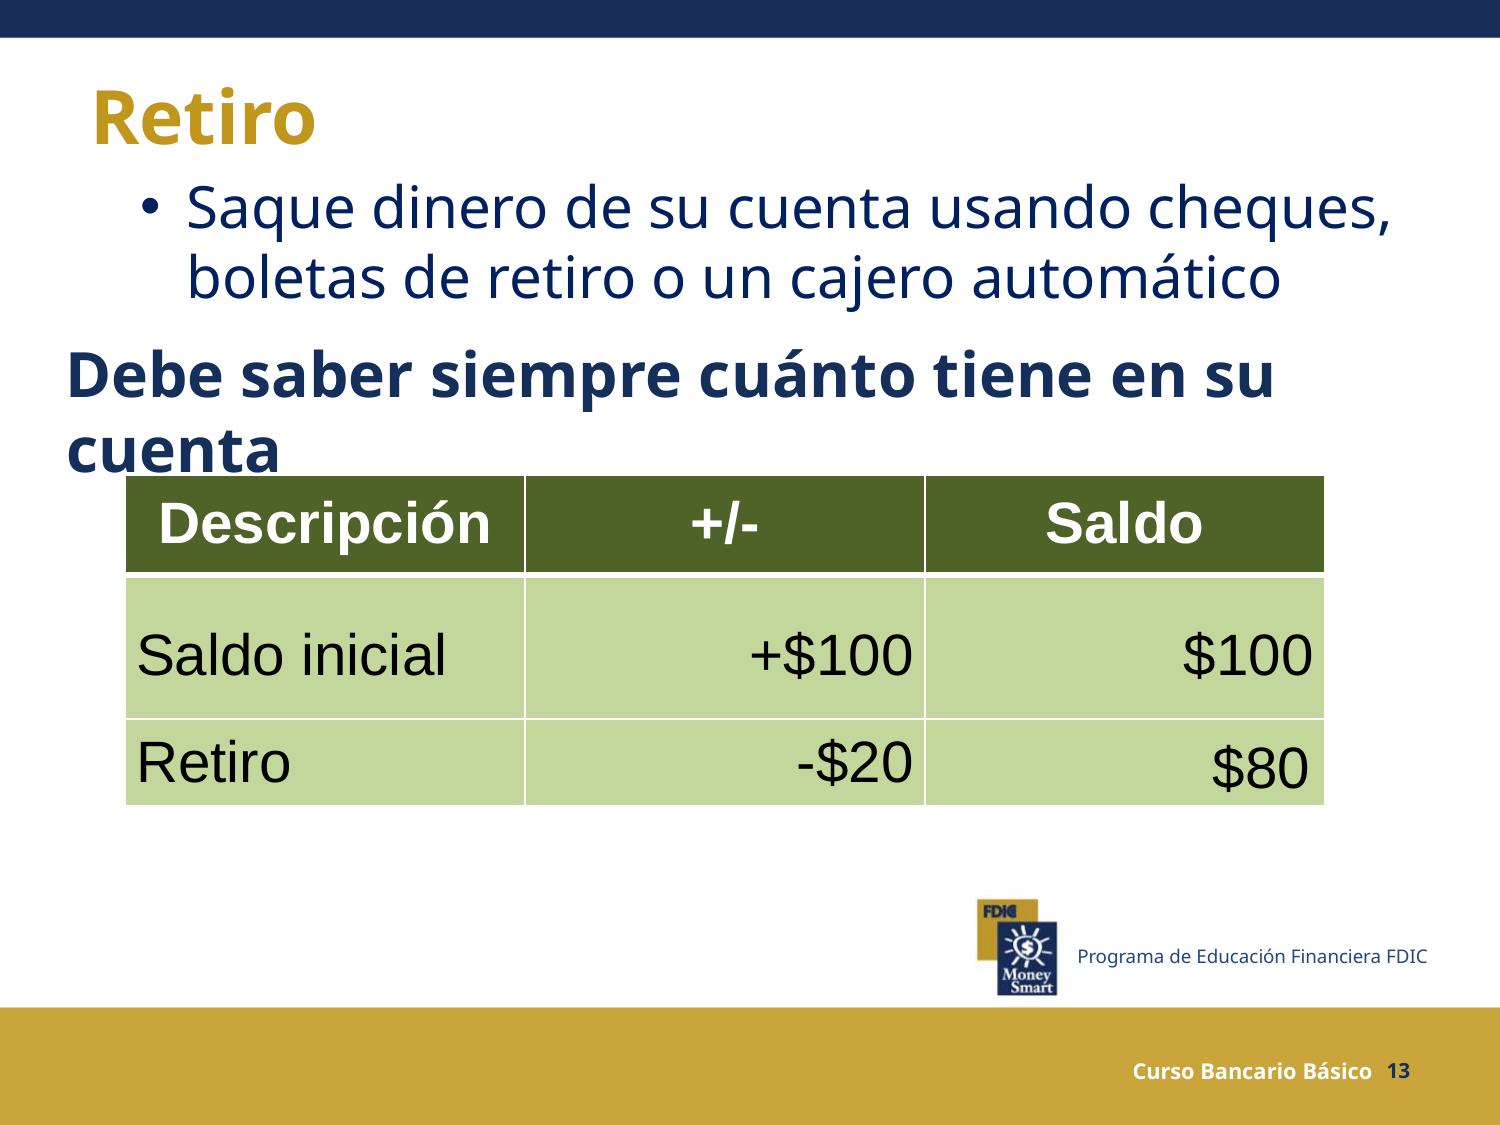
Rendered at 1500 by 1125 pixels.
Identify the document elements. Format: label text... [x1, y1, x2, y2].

table_header Saldo [926, 476, 1324, 572]
table_cell Saldo inicial [126, 578, 524, 718]
table_cell $100 [926, 578, 1324, 718]
table_header Descripción [126, 476, 524, 572]
table_cell Retiro [126, 720, 524, 805]
text_box $80 [1099, 722, 1325, 808]
table_cell -$20 [526, 720, 924, 805]
table_cell [926, 720, 1324, 805]
picture [0, 0, 1500, 1125]
table_header +/- [526, 476, 924, 572]
title Retiro [74, 62, 1426, 162]
table_cell +$100 [526, 578, 924, 718]
list Saque dinero de su cuenta usando cheques, boletas de retiro o un cajero automático Debe saber siempre cuánto tiene en su cuenta [49, 162, 1476, 863]
